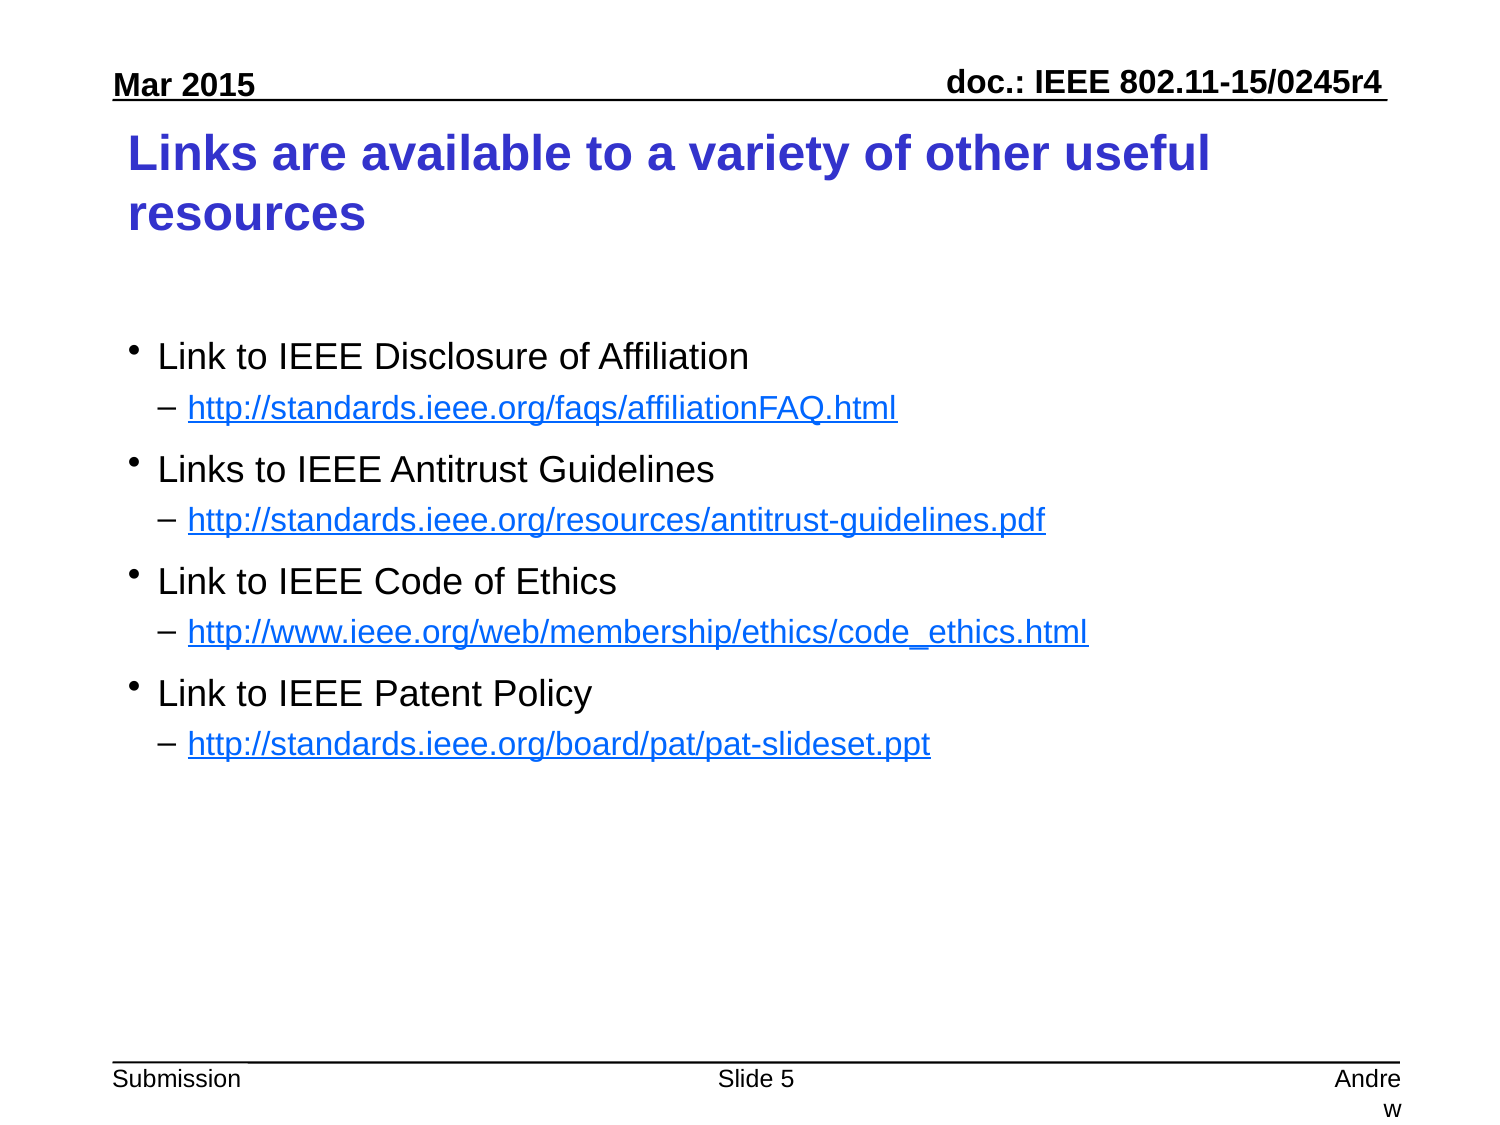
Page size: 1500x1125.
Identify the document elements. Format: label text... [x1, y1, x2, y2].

slide_number Slide 5 [709, 1061, 803, 1093]
title Links are available to a variety of other useful resources [112, 112, 1388, 288]
list Link to IEEE Disclosure of Affiliation http://standards.ieee.org/faqs/affiliationFAQ.html Links to IEEE Antitrust Guidelines http://standards.ieee.org/resources/antitrust-guidelines.pdf Link to IEEE Code of Ethics http://www.ieee.org/web/membership/ethics/code_ethics.html Link to IEEE Patent Policy http://standards.ieee.org/board/pat/pat-slideset.ppt [112, 324, 1388, 1000]
footer Andrew Myles, Cisco [1320, 1061, 1402, 1093]
